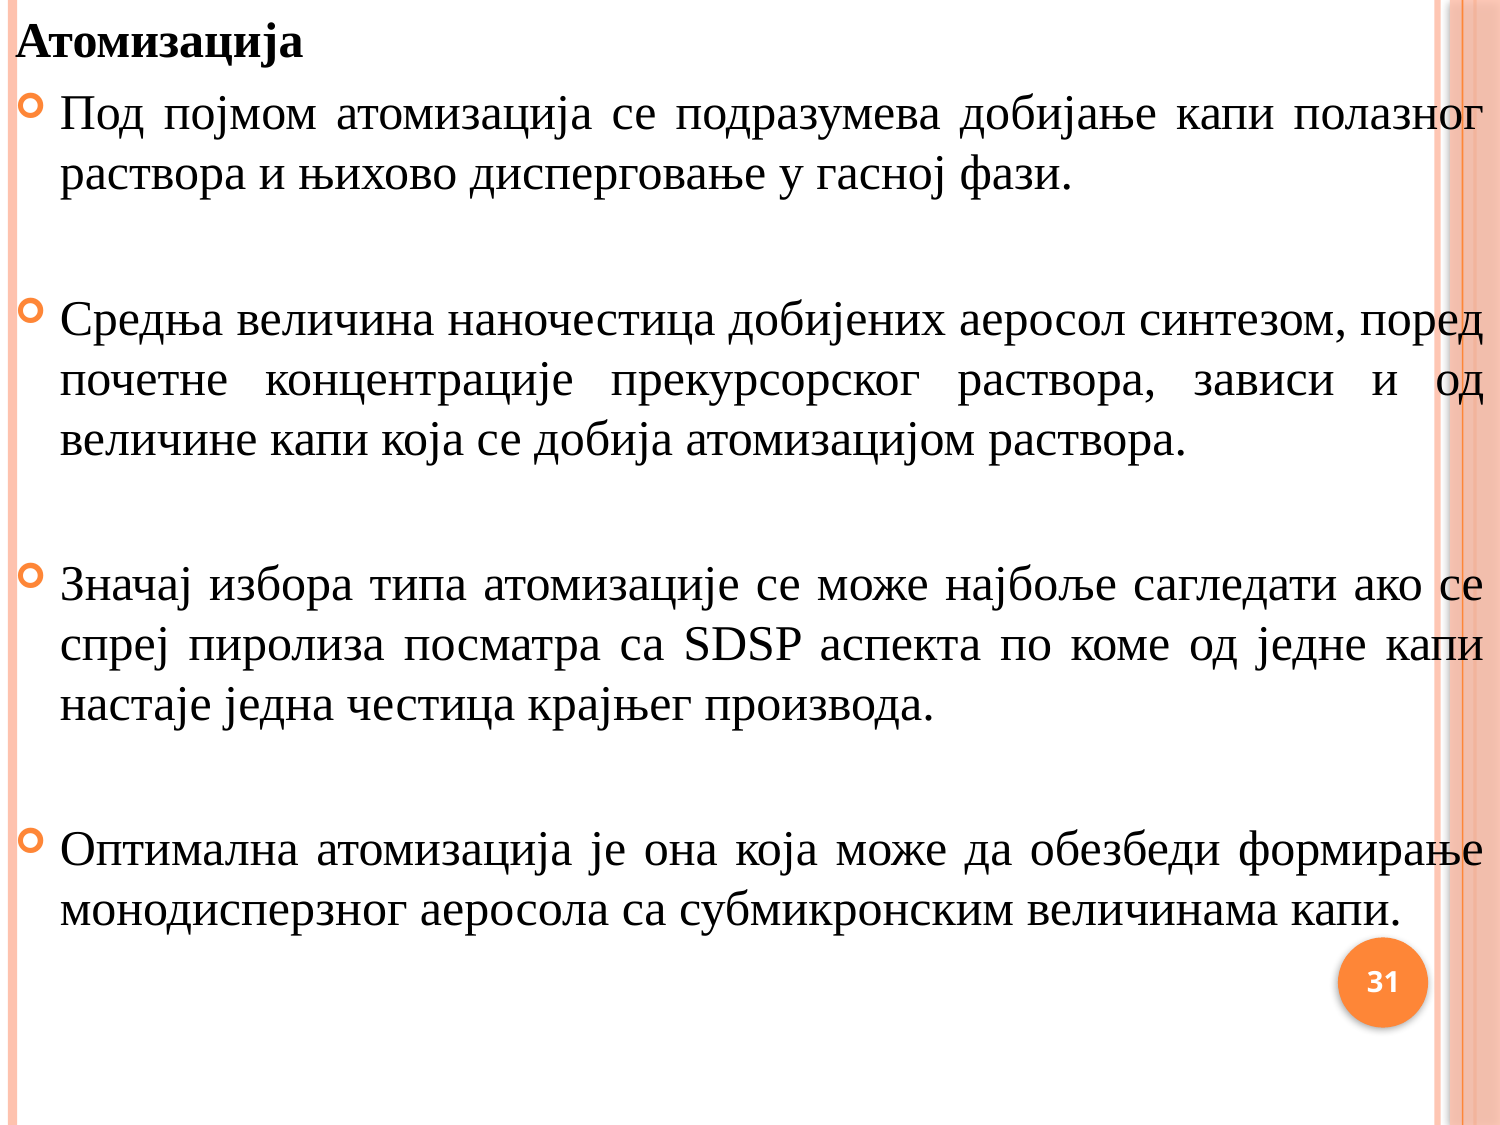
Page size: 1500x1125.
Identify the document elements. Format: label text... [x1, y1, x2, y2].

slide_number 31 [1333, 940, 1434, 1026]
list Атомизација Под појмом атомизација се подразумева добијање капи полазног раствора и њихово дисперговање у гасној фази. Средња величина наночестица добијених аеросол синтезом, поред почетне концентрације прекурсорског раствора, зависи и од величине капи која се добија атомизацијом раствора. Значај избора типа атомизације се може најбоље сагледати ако се спреј пиролиза посматра са SDSP аспекта по коме од једне капи настаје једна честица крајњег производа. Оптимална атомизација је она која може да обезбеди формирање монодисперзног аеросола са субмикронским величинама капи. [0, 0, 1500, 1125]
